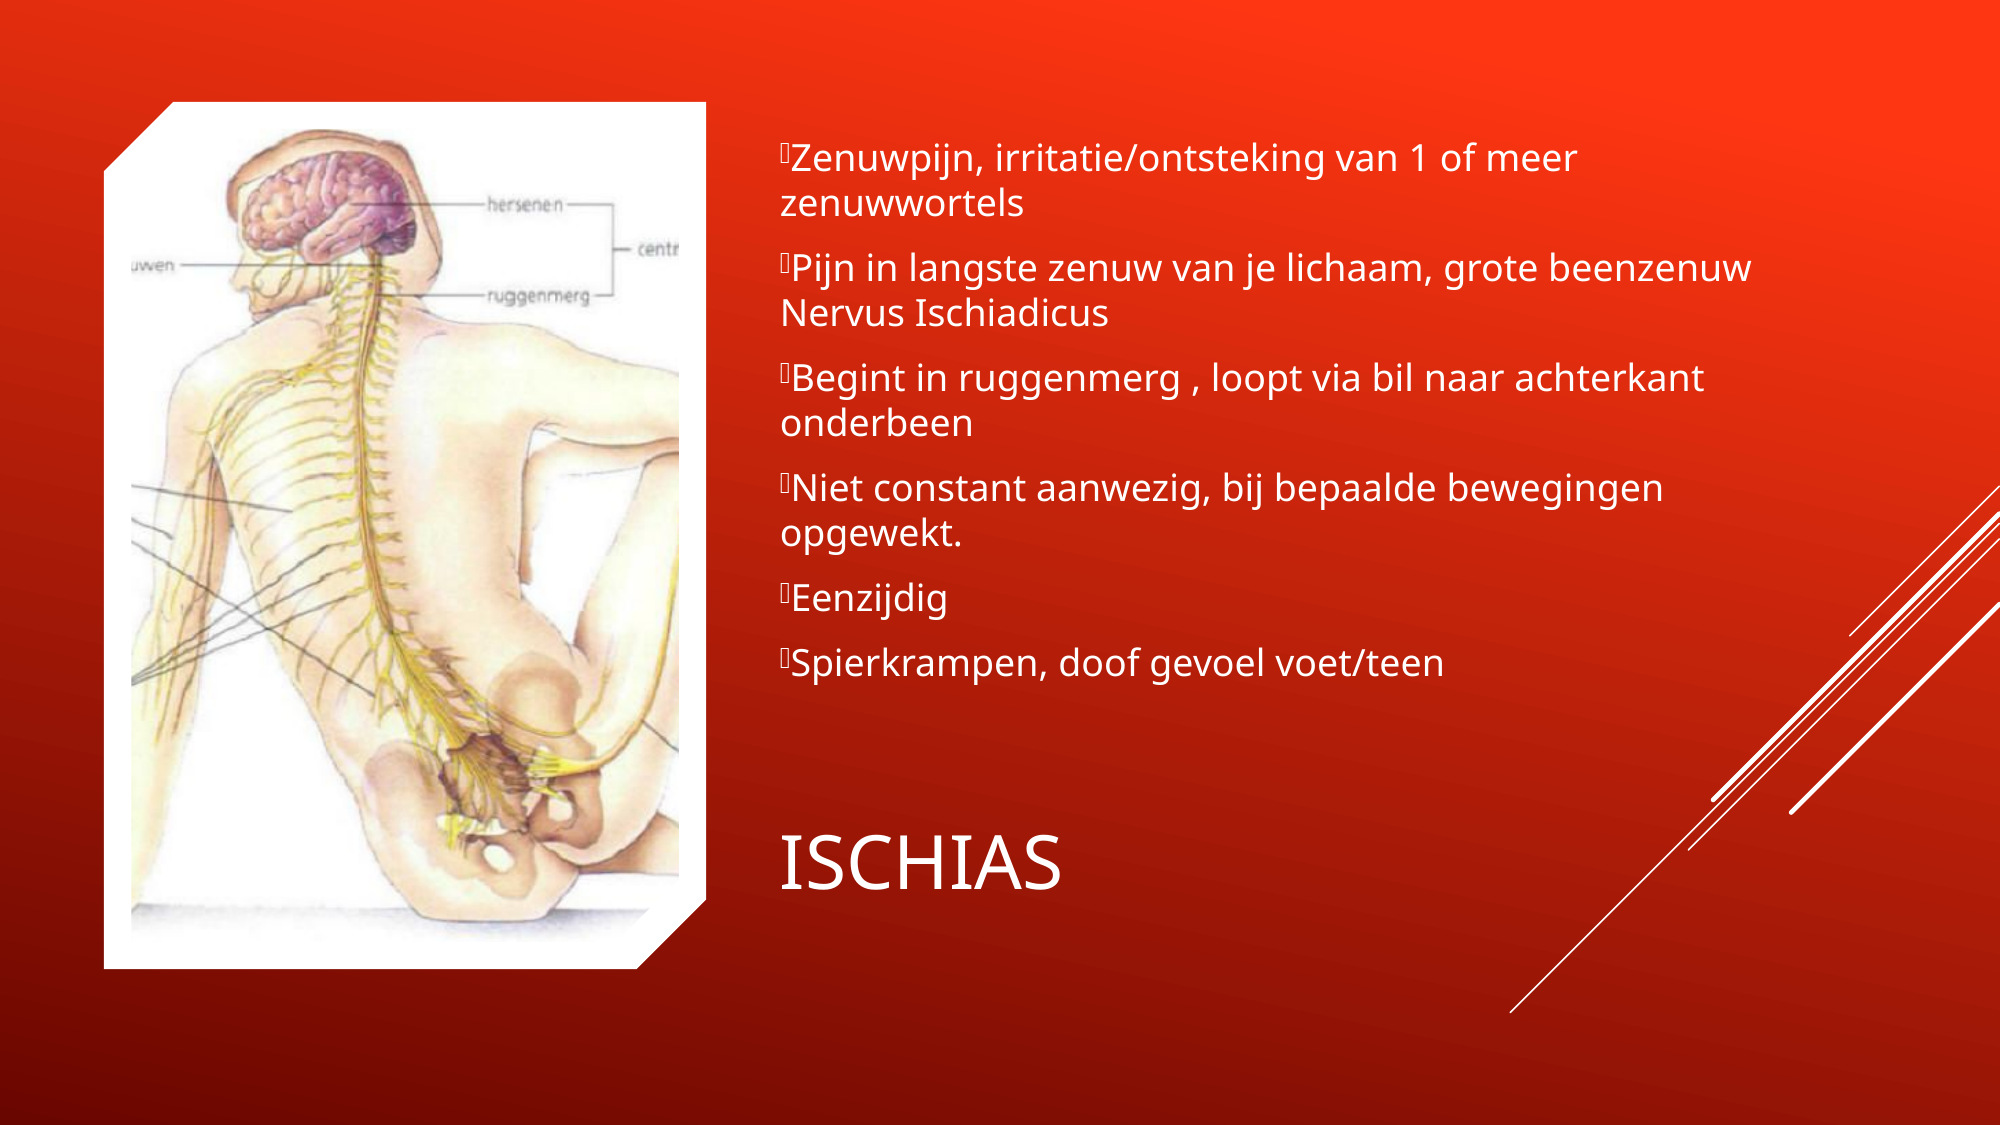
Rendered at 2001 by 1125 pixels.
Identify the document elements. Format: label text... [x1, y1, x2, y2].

title Ischias [764, 736, 1510, 984]
picture [131, 128, 680, 943]
list Zenuwpijn, irritatie/ontsteking van 1 of meer zenuwwortels Pijn in langste zenuw van je lichaam, grote beenzenuw Nervus Ischiadicus Begint in ruggenmerg , loopt via bil naar achterkant onderbeen Niet constant aanwezig, bij bepaalde bewegingen opgewekt. Eenzijdig Spierkrampen, doof gevoel voet/teen [764, 112, 1791, 706]
text_box [145, 100, 708, 928]
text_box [1510, 485, 2000, 1013]
text_box [102, 142, 665, 971]
text_box [0, 0, 2000, 1125]
